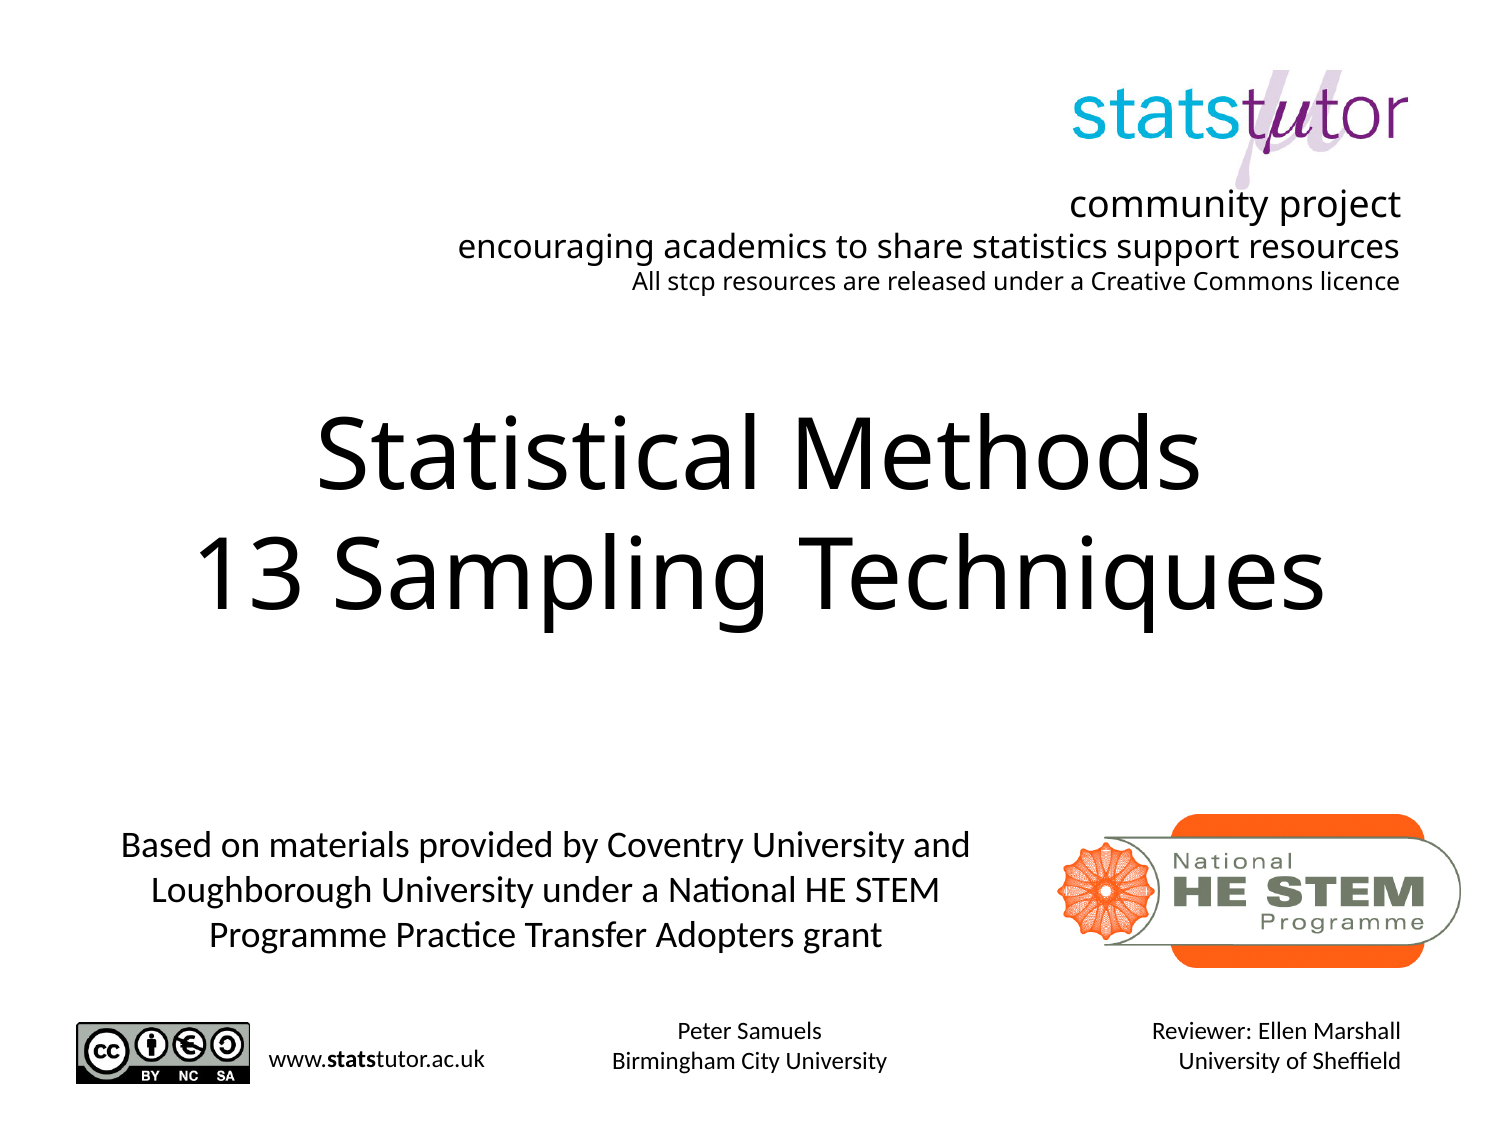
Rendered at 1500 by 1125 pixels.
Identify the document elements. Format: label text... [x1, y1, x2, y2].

picture [1063, 58, 1417, 196]
text_box www.statstutor.ac.uk [254, 1035, 550, 1080]
text_box Peter Samuels Birmingham City University [549, 1007, 951, 1083]
title Statistical Methods 13 Sampling Techniques [76, 349, 1444, 669]
text_box Based on materials provided by Coventry University and Loughborough University under a National HE STEM Programme Practice Transfer Adopters grant [47, 812, 1046, 963]
picture [76, 1022, 251, 1084]
text_box Reviewer: Ellen Marshall University of Sheffield [1038, 1007, 1417, 1083]
picture [1056, 814, 1461, 968]
text_box community project encouraging academics to share statistics support resources All stcp resources are released under a Creative Commons licence [123, 172, 1417, 303]
